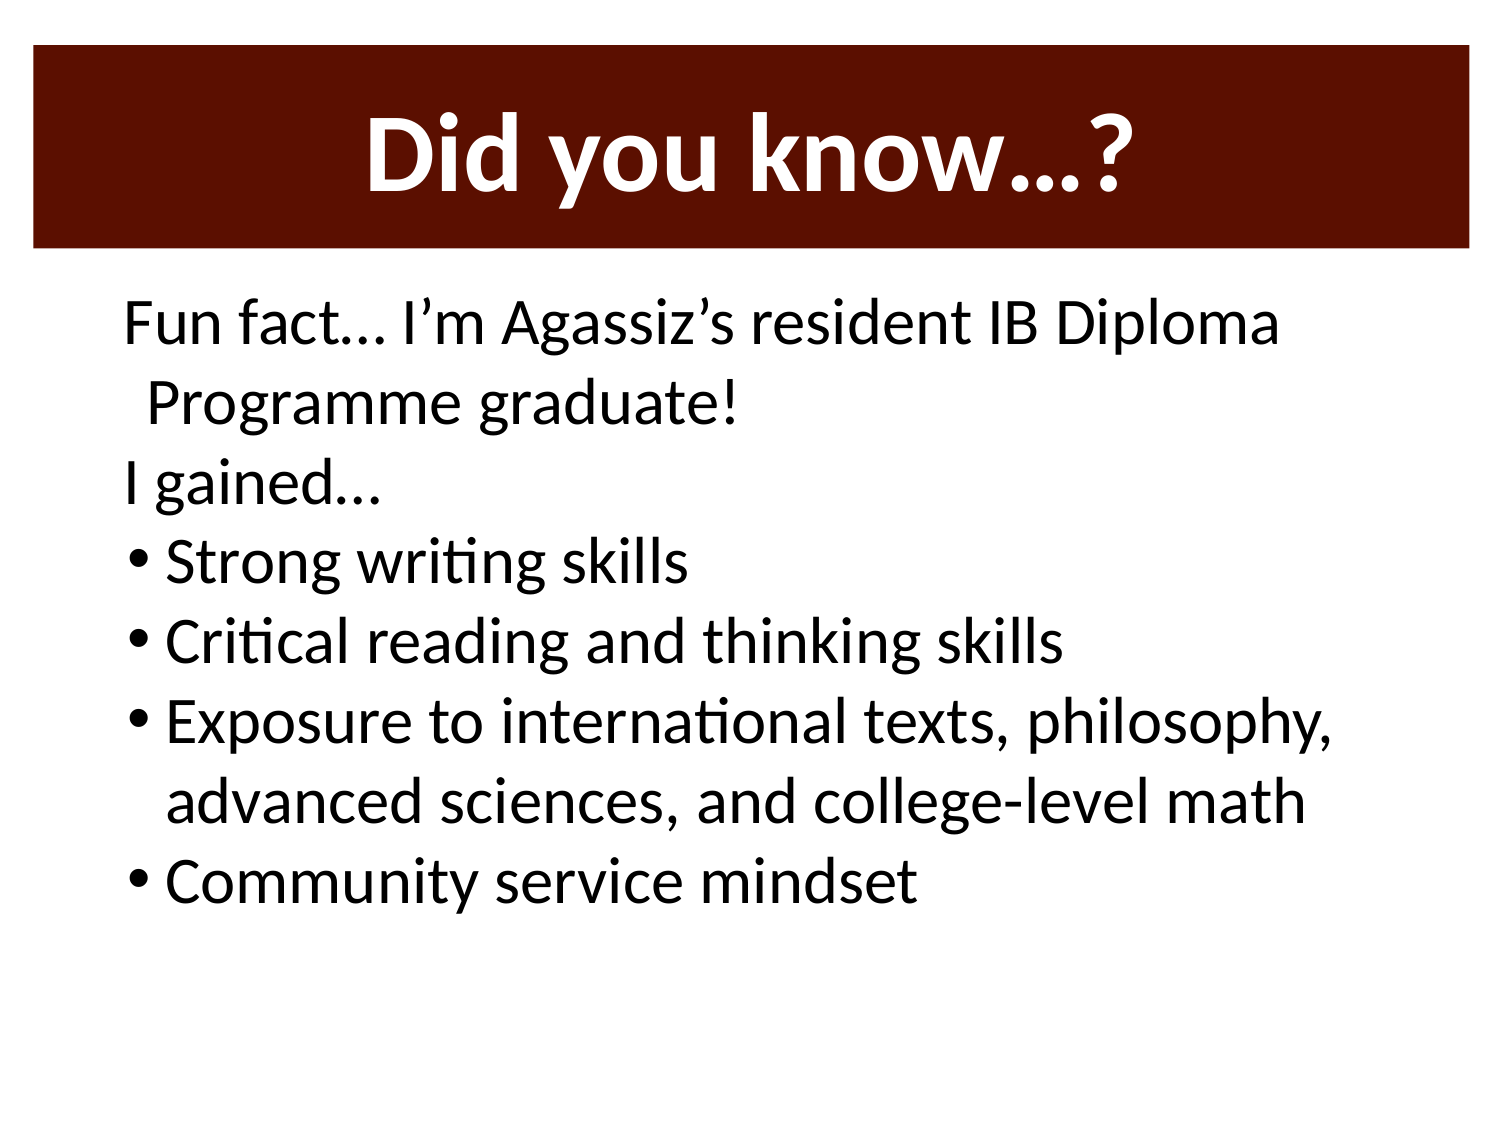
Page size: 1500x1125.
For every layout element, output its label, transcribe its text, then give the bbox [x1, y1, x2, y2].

title Did you know…? [33, 45, 1470, 249]
list Fun fact… I’m Agassiz’s resident IB Diploma Programme graduate! I gained… Strong writing skills Critical reading and thinking skills Exposure to international texts, philosophy, advanced sciences, and college-level math Community service mindset [75, 262, 1425, 1005]
